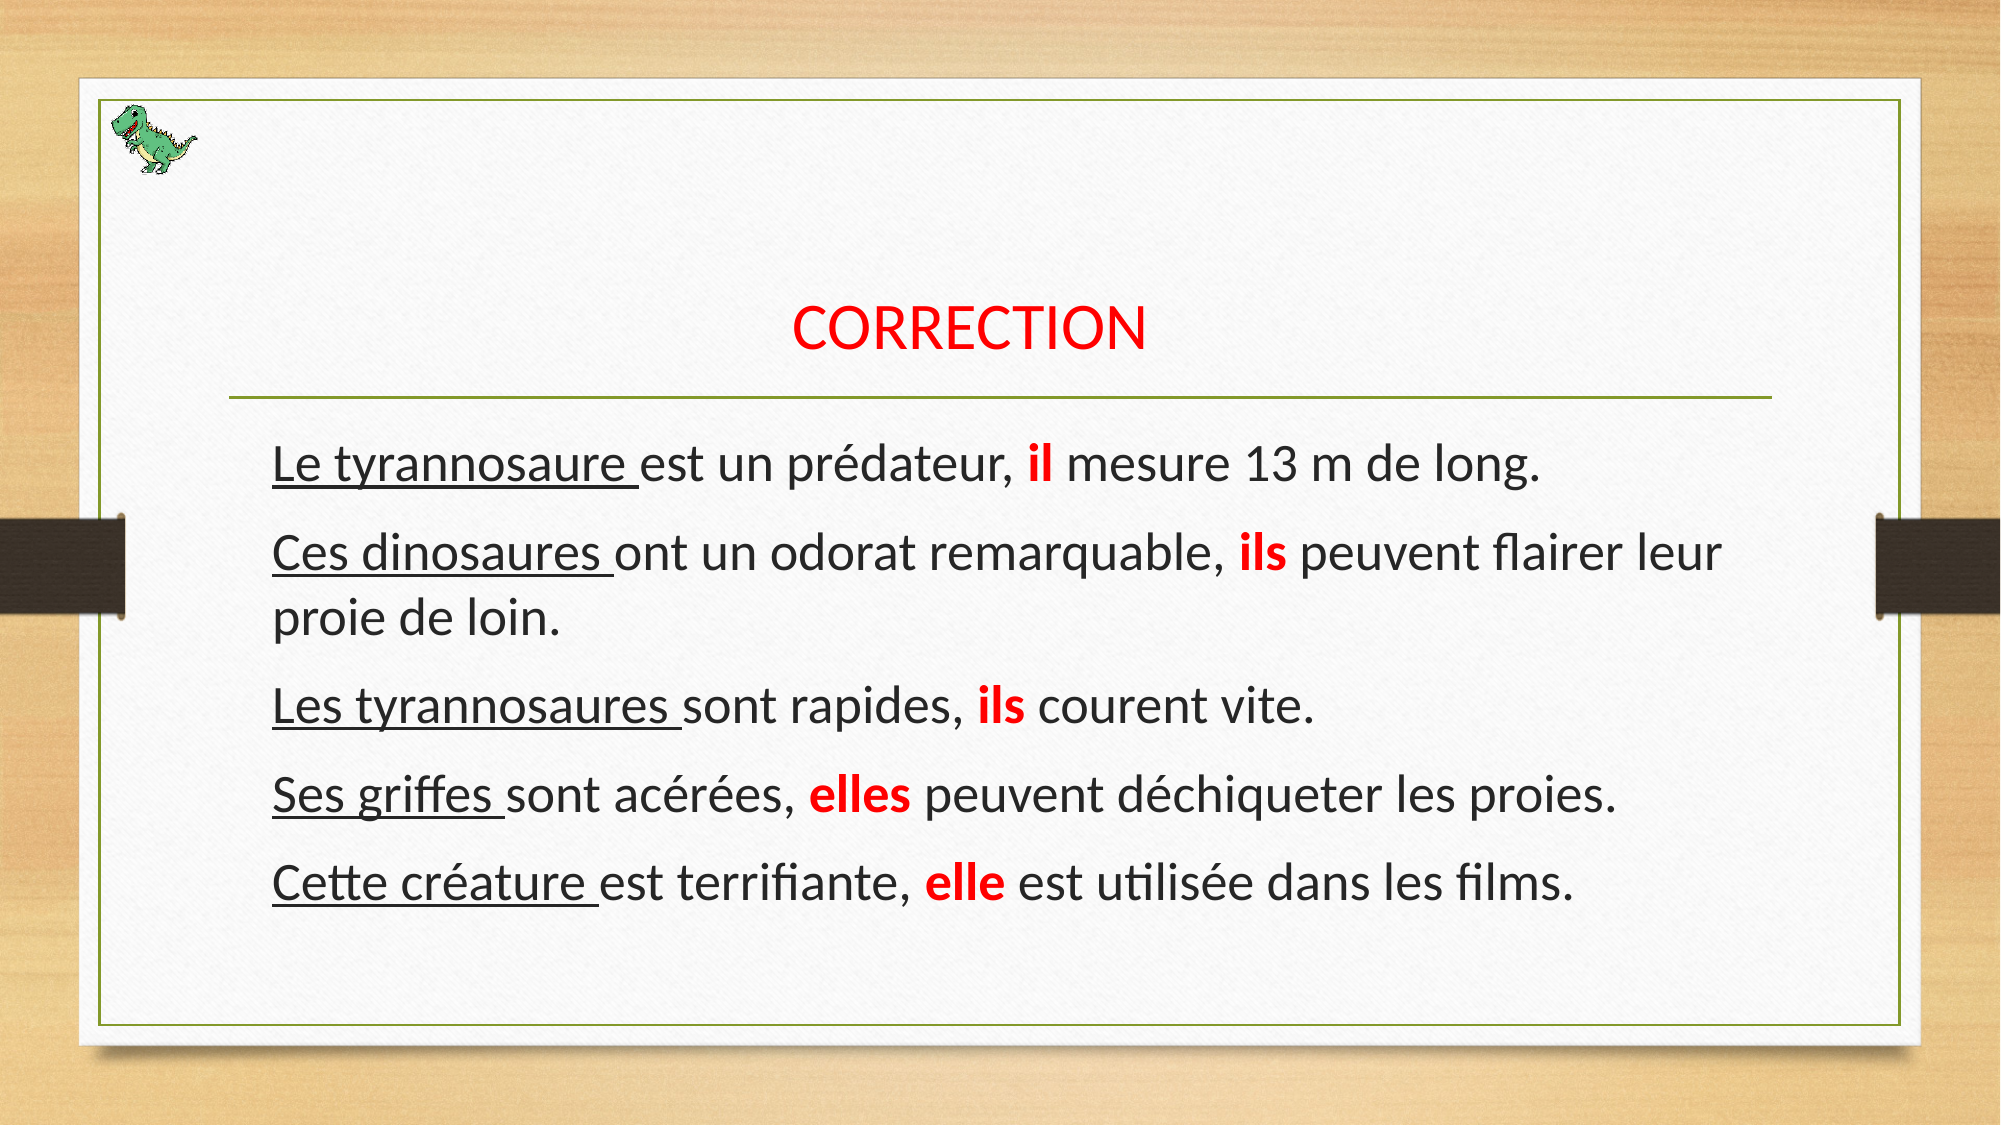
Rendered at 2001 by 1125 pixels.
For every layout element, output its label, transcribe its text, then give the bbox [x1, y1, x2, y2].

text_box Le tyrannosaure est un prédateur, il mesure 13 m de long. Ces dinosaures ont un odorat remarquable, ils peuvent flairer leur proie de loin. Les tyrannosaures sont rapides, ils courent vite. Ses griffes sont acérées, elles peuvent déchiqueter les proies. Cette créature est terrifiante, elle est utilisée dans les films. [182, 419, 1816, 992]
picture [0, 0, 2001, 1125]
title CORRECTION [154, 161, 1788, 375]
